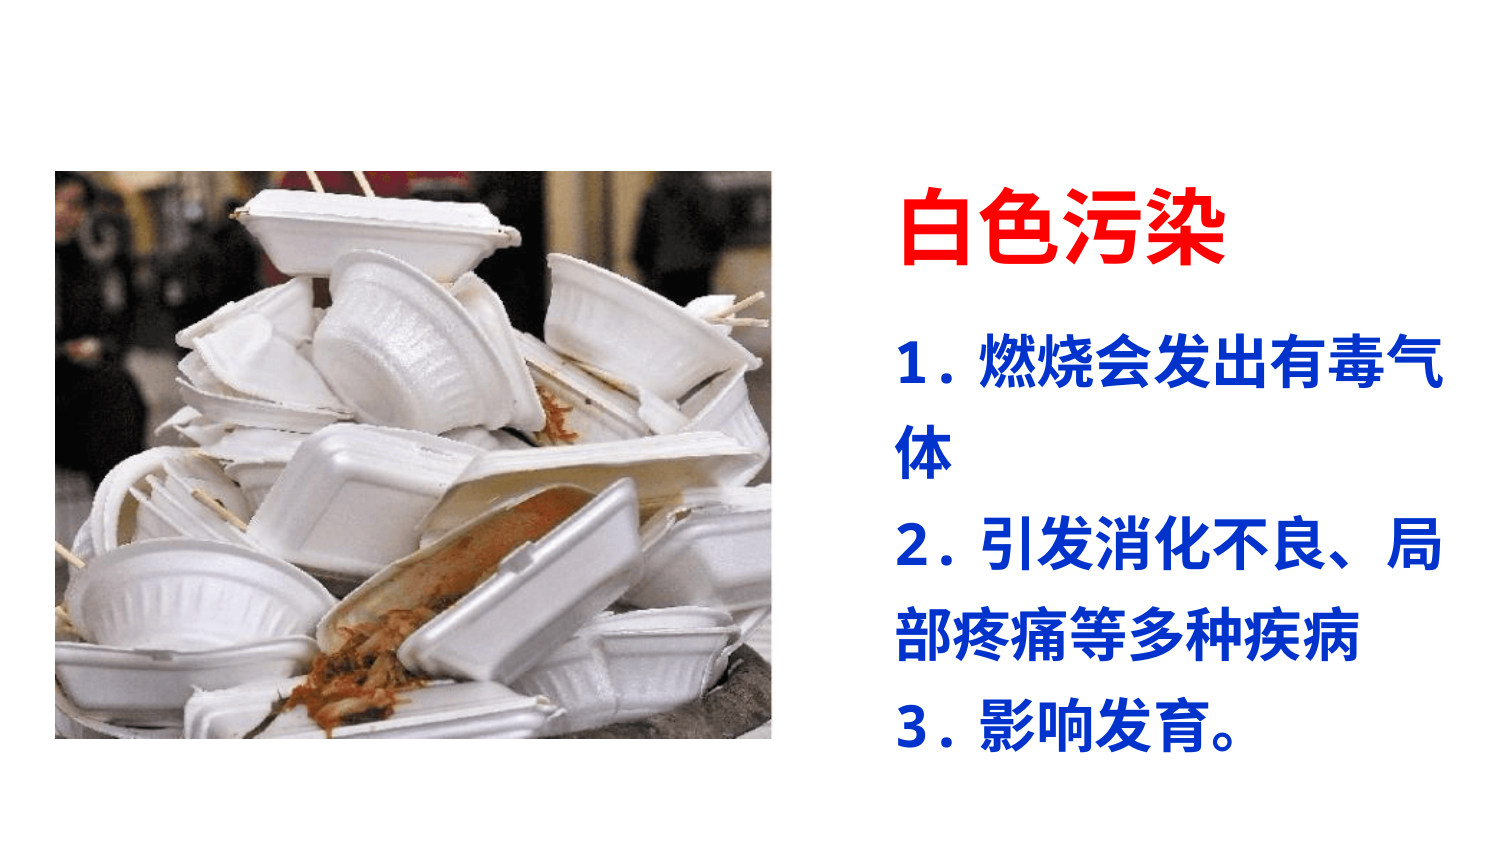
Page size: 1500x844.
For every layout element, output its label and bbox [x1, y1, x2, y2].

text_box [879, 138, 1500, 772]
picture [55, 171, 773, 739]
